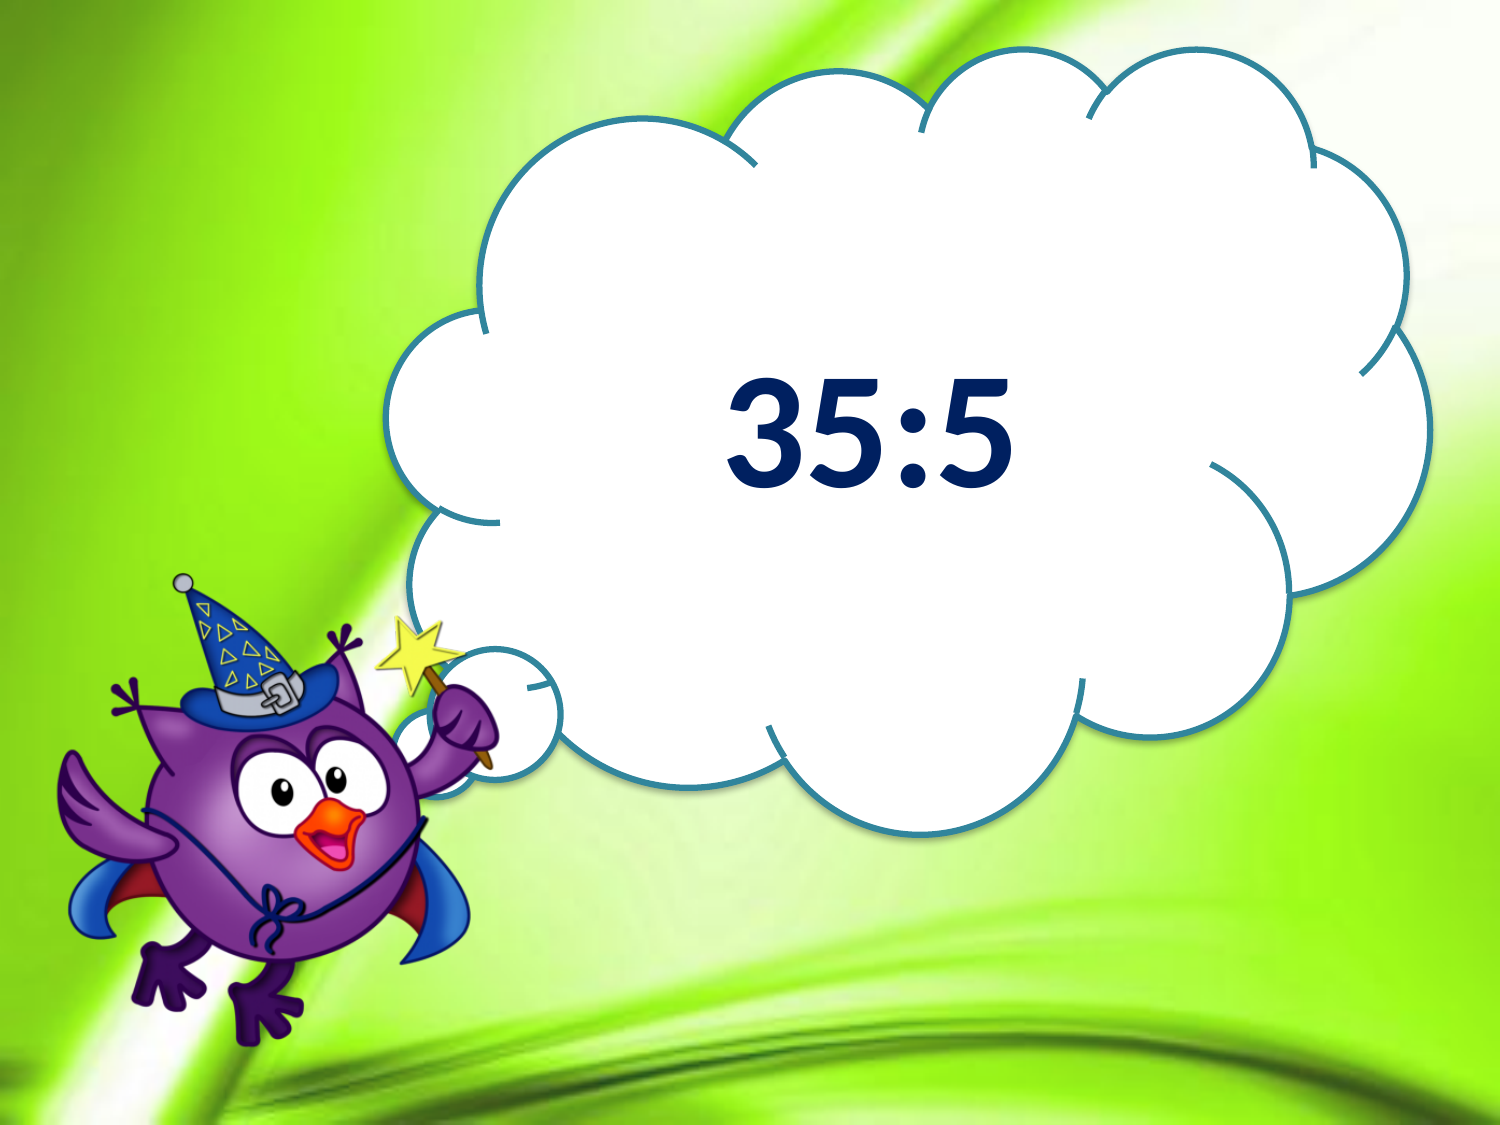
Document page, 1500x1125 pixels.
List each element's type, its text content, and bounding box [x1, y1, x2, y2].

picture [34, 556, 516, 1067]
text_box 35:5 [383, 47, 1433, 837]
